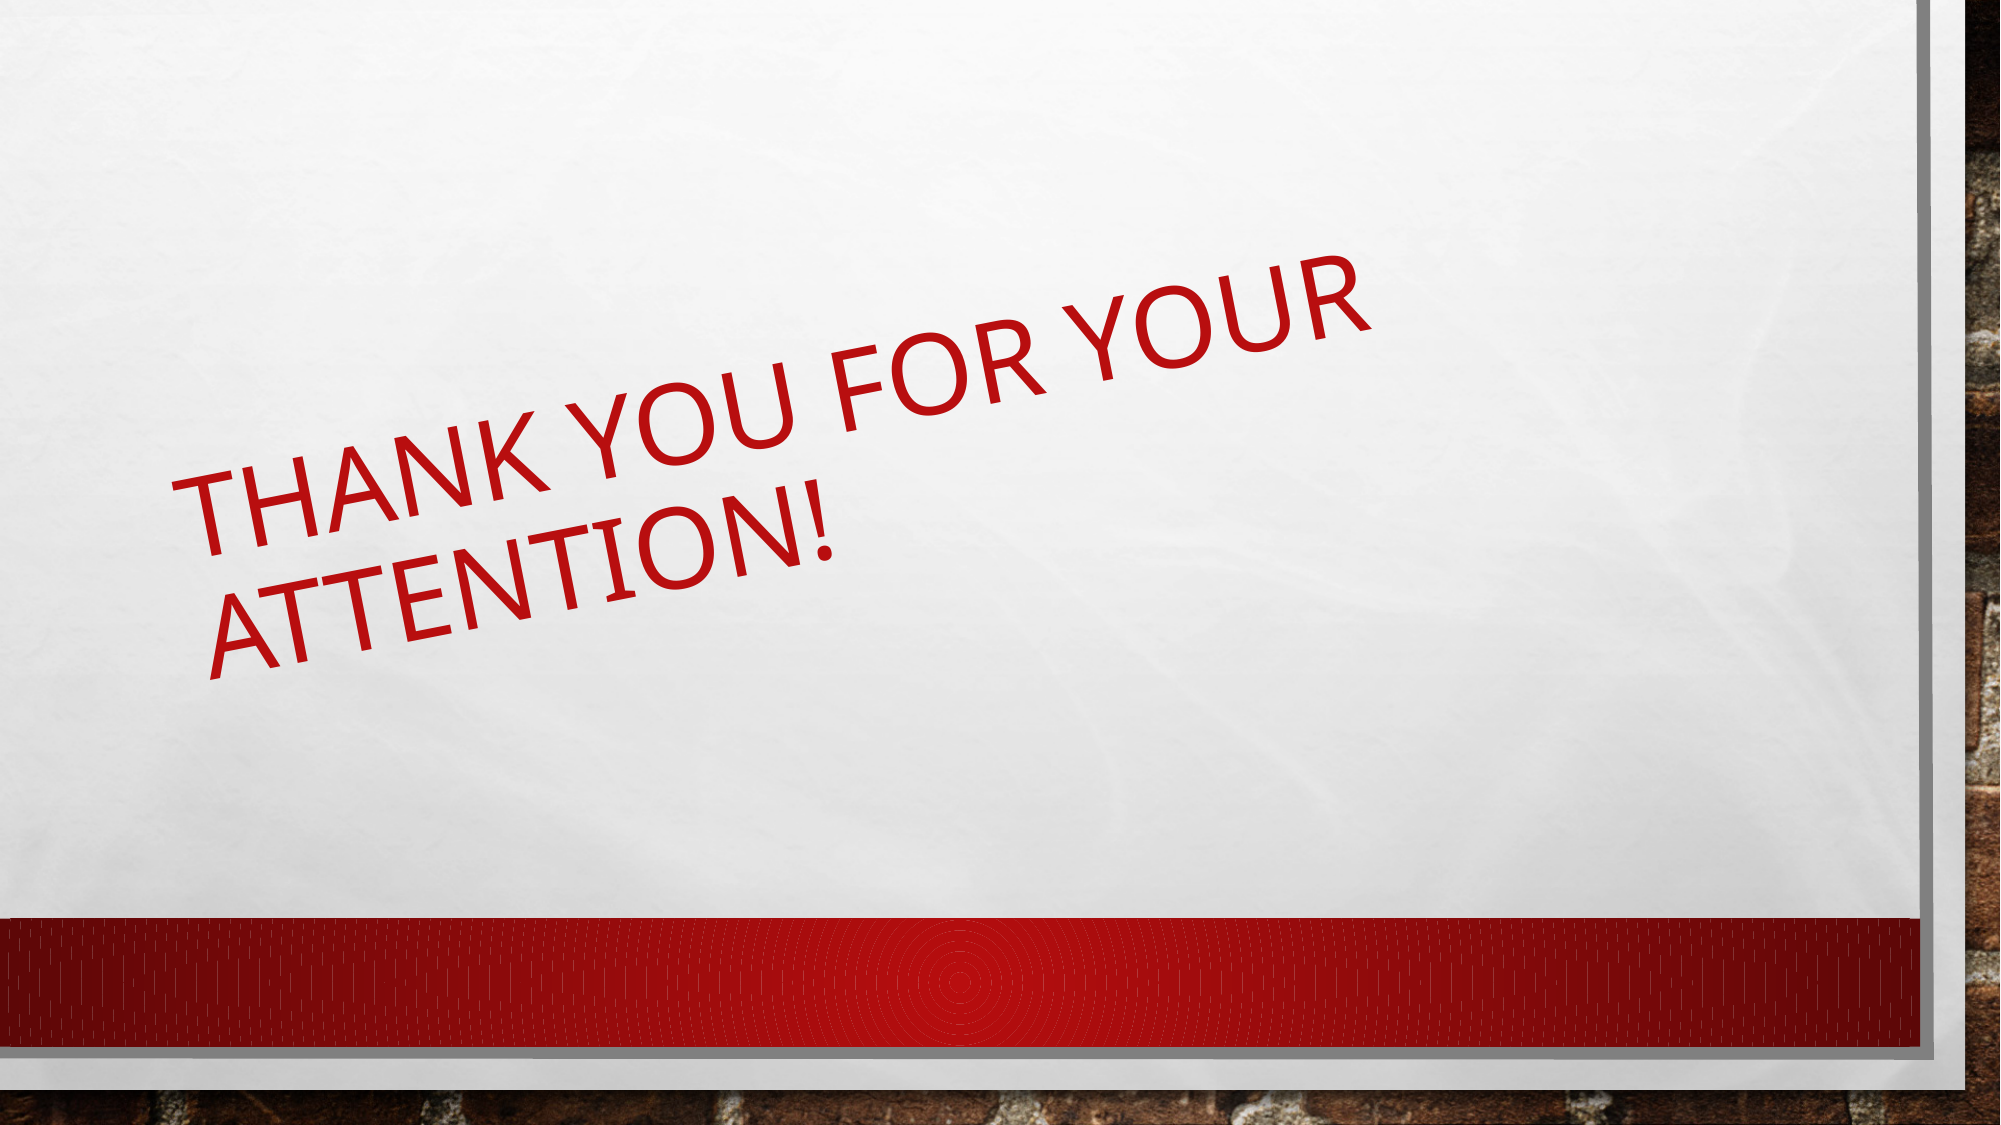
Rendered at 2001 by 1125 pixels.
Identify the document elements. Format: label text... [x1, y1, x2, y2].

title Thank YOU FOR YOUR ATTENTION! [149, 145, 1761, 724]
picture [0, 0, 2000, 1125]
